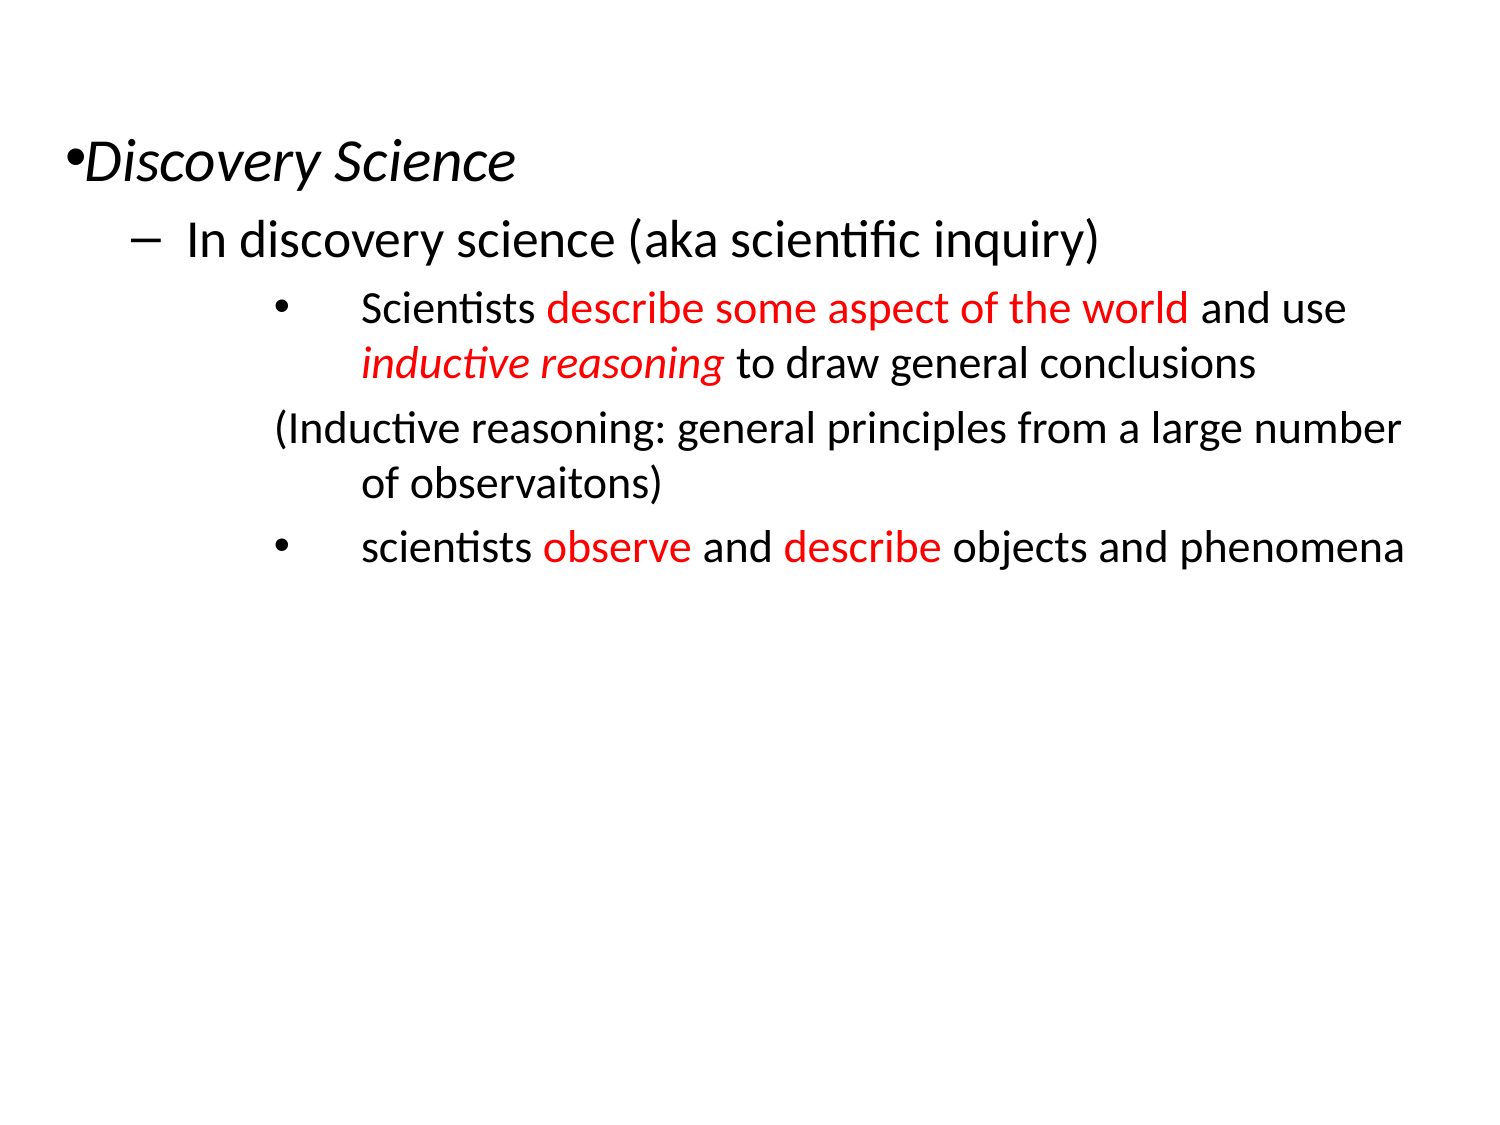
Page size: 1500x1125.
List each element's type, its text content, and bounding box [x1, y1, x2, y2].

list Discovery Science In discovery science (aka scientific inquiry) Scientists describe some aspect of the world and use inductive reasoning to draw general conclusions (Inductive reasoning: general principles from a large number of observaitons) scientists observe and describe objects and phenomena [50, 112, 1450, 590]
